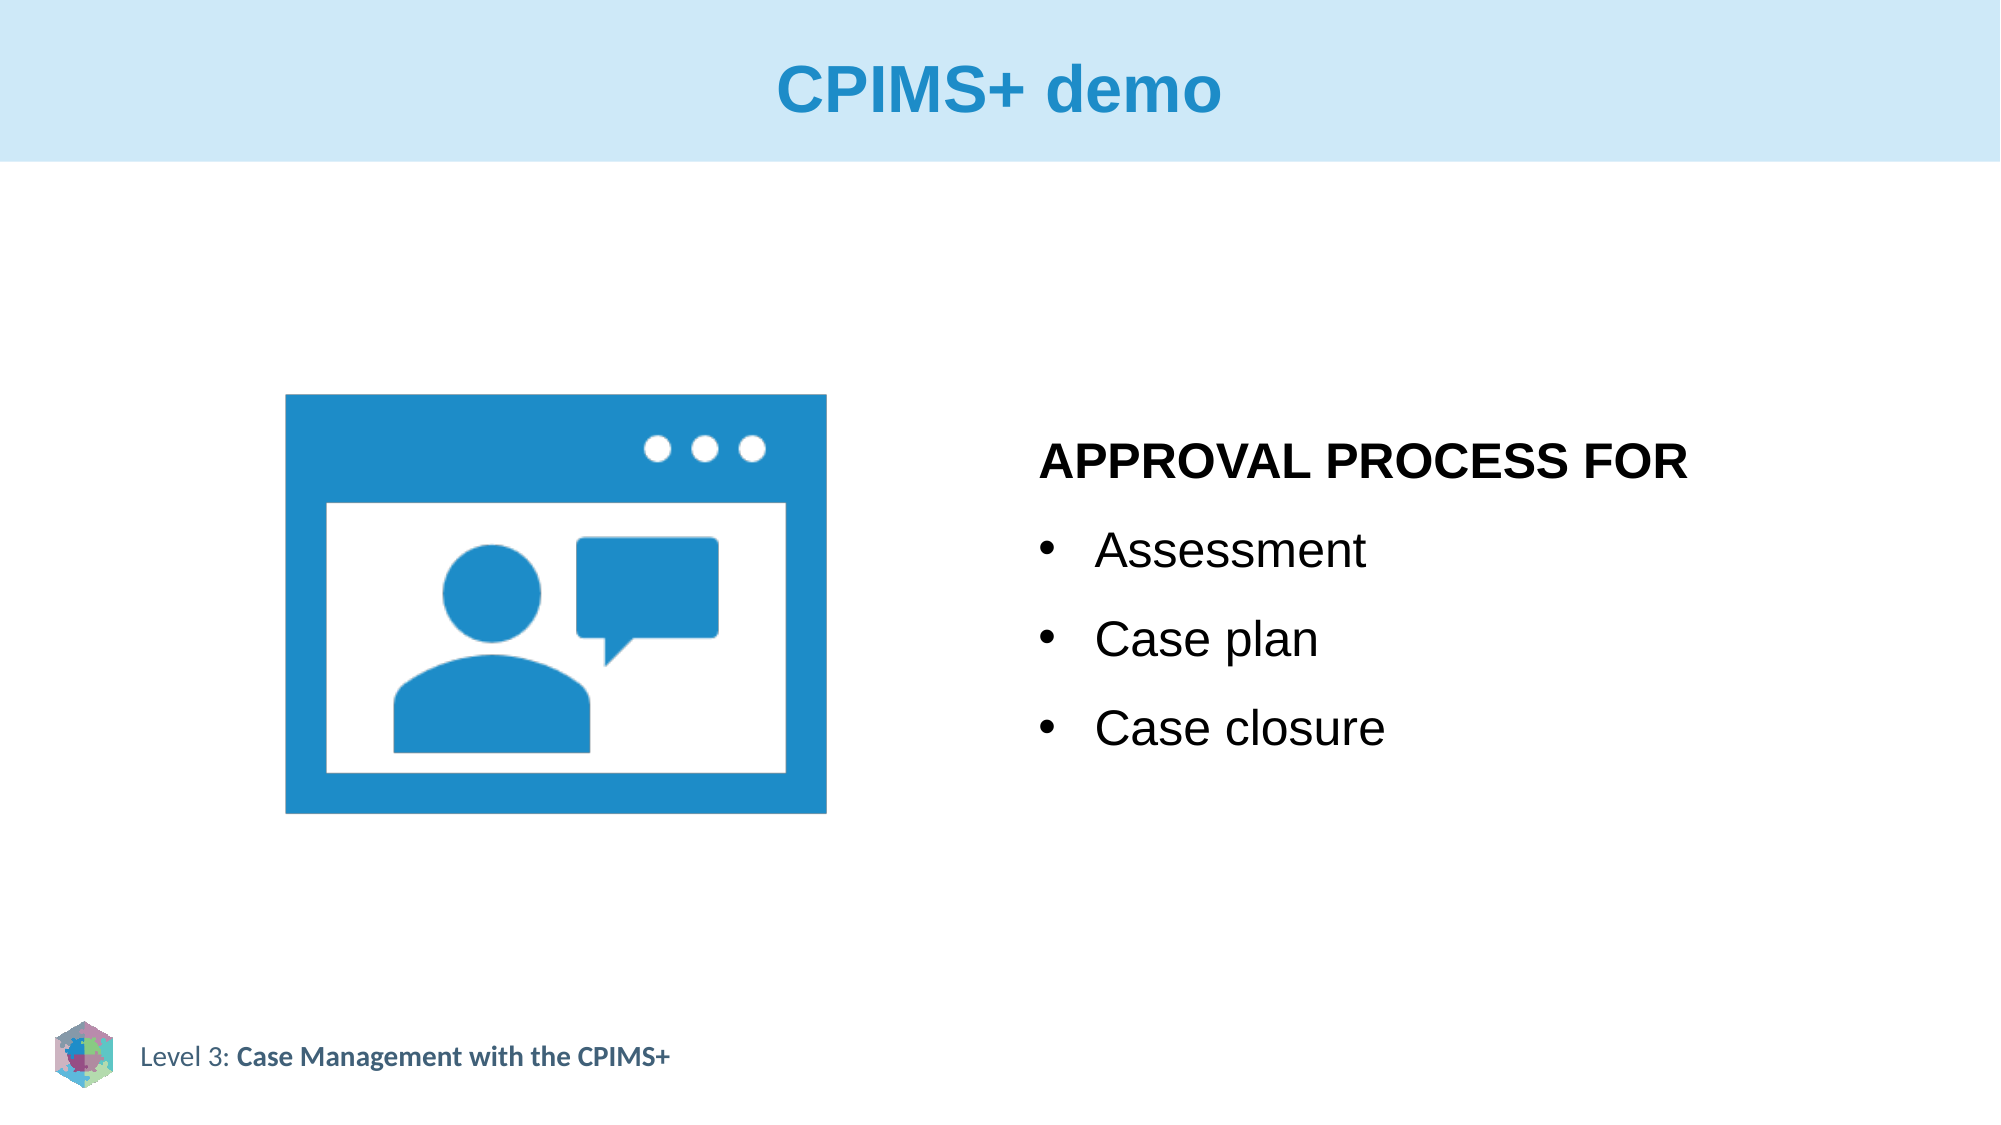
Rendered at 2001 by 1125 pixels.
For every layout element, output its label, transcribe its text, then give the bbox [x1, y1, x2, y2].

title CPIMS+ demo [137, 19, 1863, 163]
text_box APPROVAL PROCESS FOR Assessment Case plan Case closure [1023, 416, 1798, 764]
picture [232, 280, 881, 929]
picture [55, 1021, 113, 1088]
